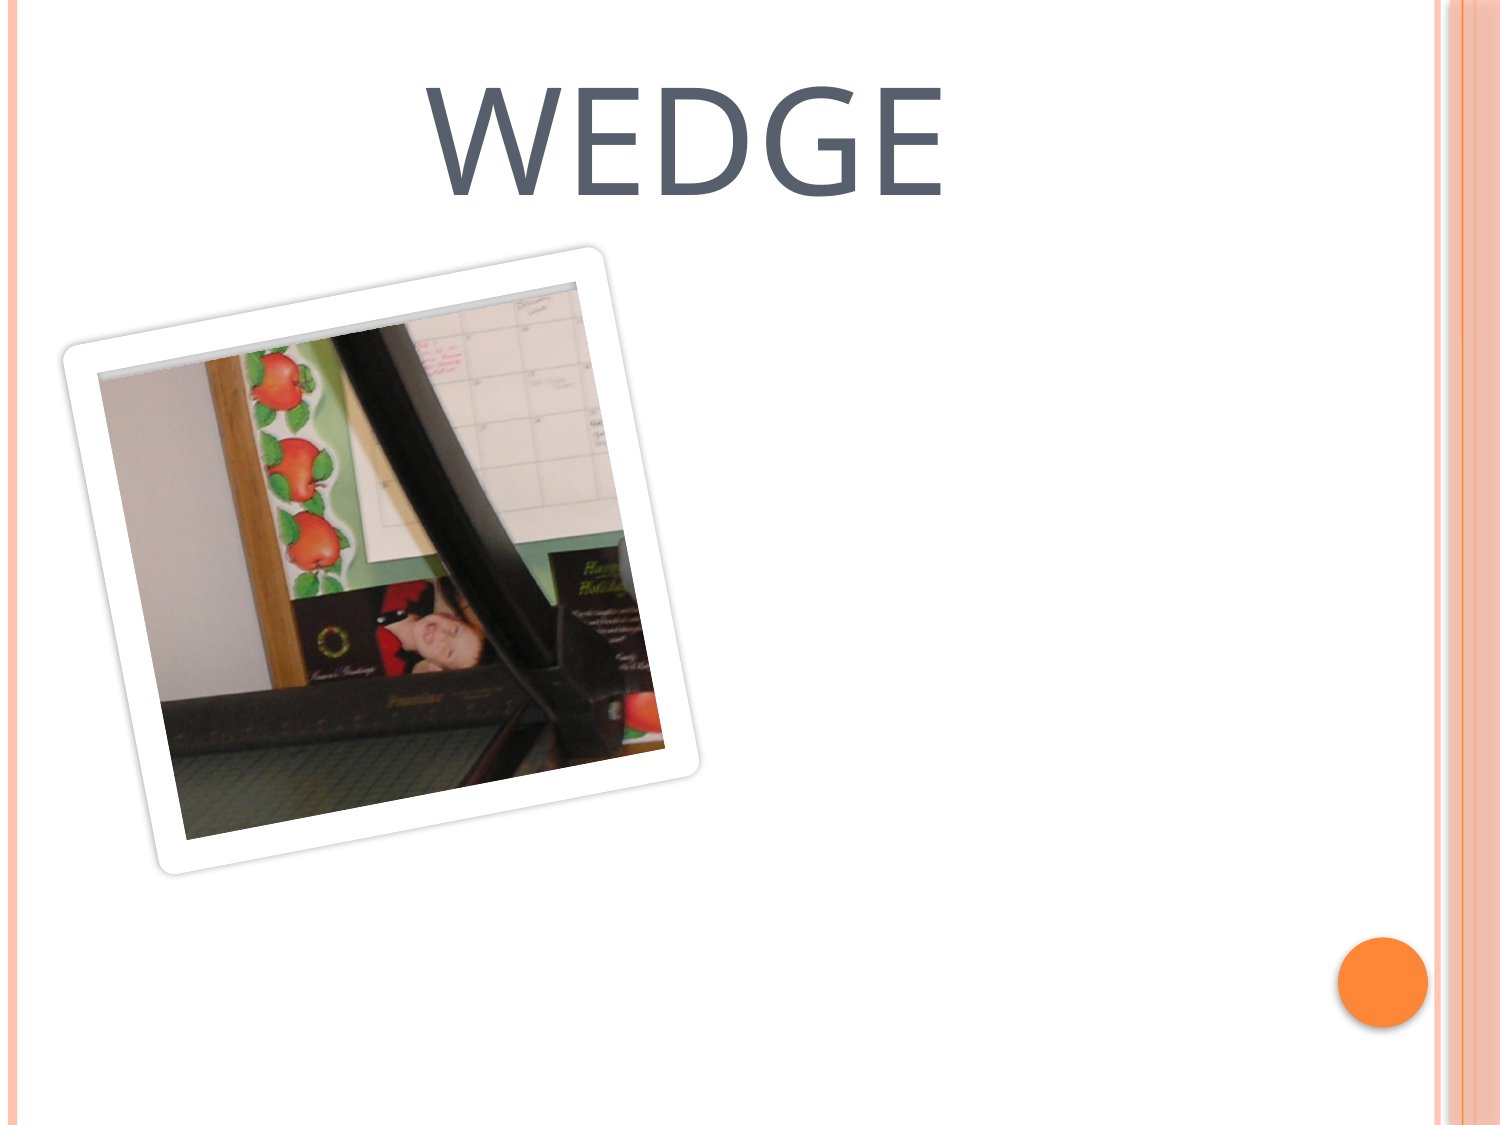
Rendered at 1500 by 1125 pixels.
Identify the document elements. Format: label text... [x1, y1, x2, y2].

title wedge [75, 45, 1300, 233]
picture [99, 291, 665, 840]
